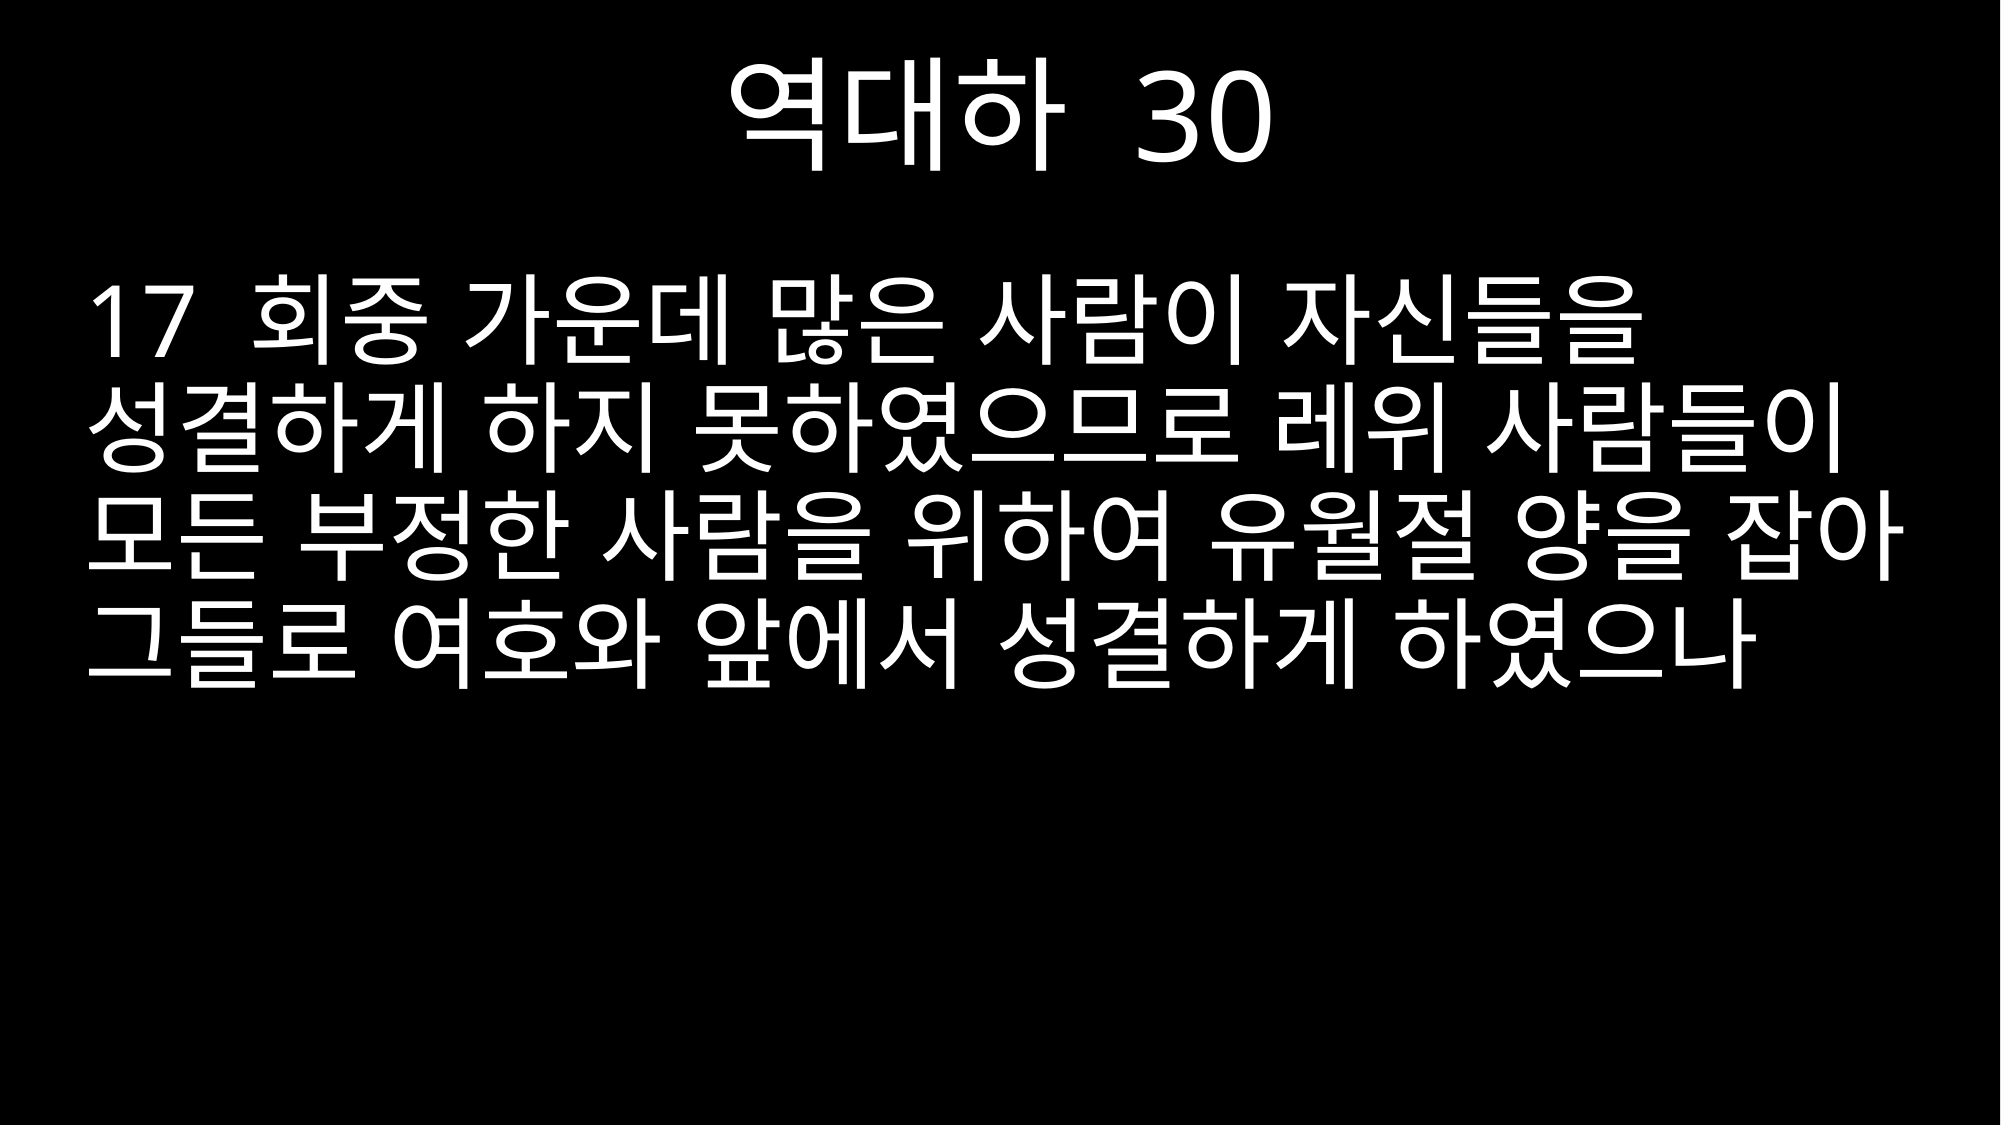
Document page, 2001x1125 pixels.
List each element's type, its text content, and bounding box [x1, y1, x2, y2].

list 17 회중 가운데 많은 사람이 자신들을 성결하게 하지 못하였으므로 레위 사람들이 모든 부정한 사람을 위하여 유월절 양을 잡아 그들로 여호와 앞에서 성결하게 하였으나 [69, 263, 1953, 423]
picture [0, 0, 2001, 1125]
footer 역대하 30 [0, 32, 2000, 192]
